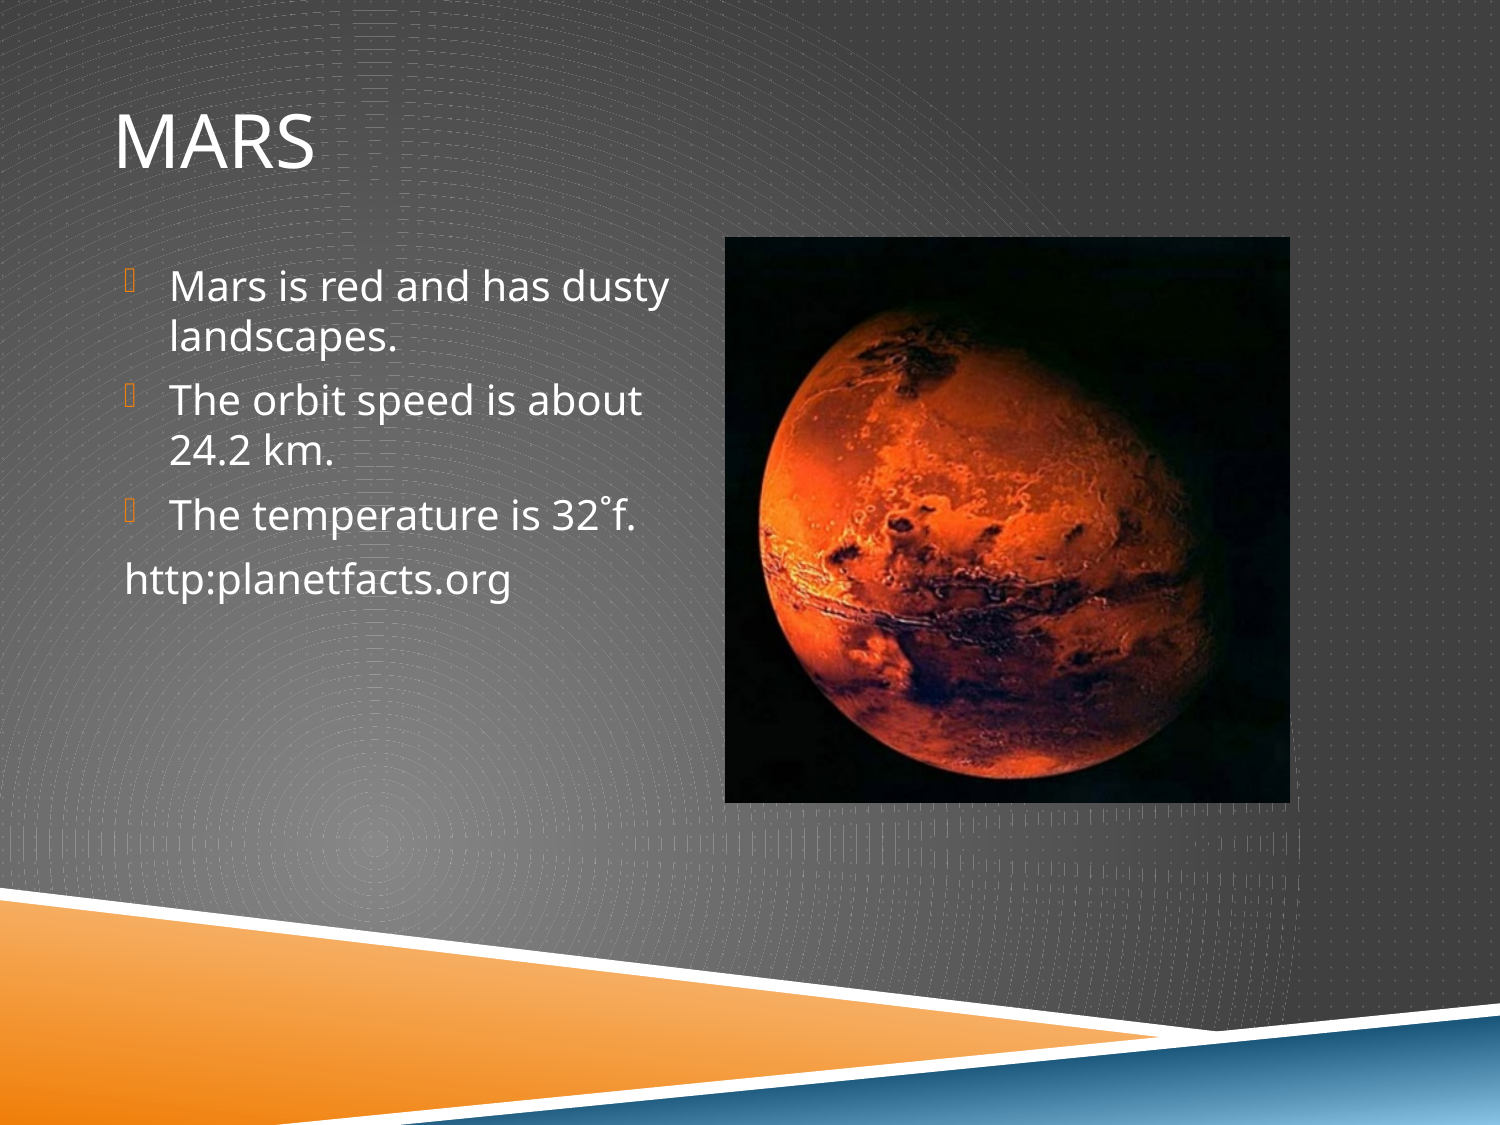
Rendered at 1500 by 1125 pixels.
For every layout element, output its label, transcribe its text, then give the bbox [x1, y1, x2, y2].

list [724, 237, 1291, 803]
title mars [112, 45, 1388, 233]
list Mars is red and has dusty landscapes. The orbit speed is about 24.2 km. The temperature is 32˚f. http:planetfacts.org [112, 251, 713, 888]
